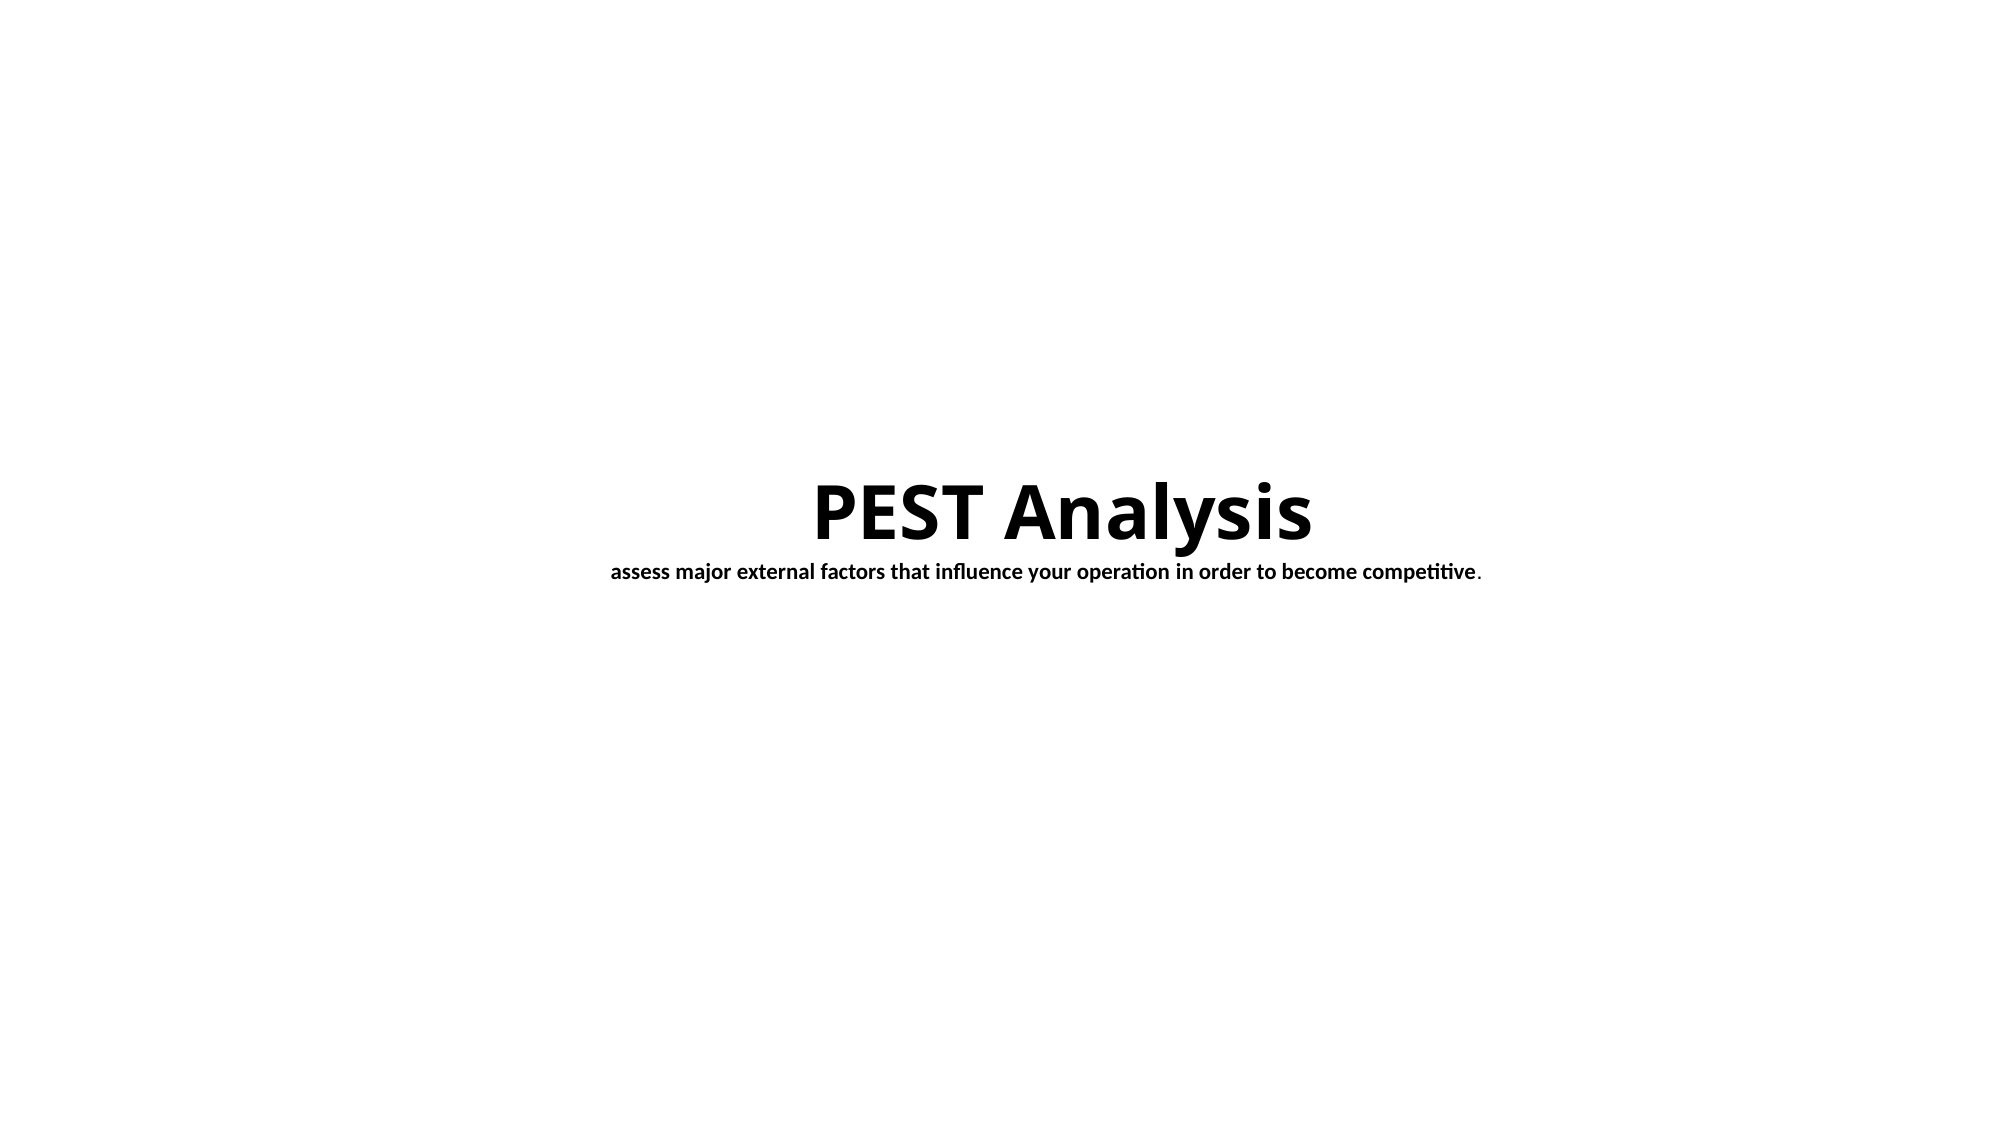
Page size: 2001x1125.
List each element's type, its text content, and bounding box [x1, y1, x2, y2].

text_box PEST Analysis [577, 457, 1547, 563]
text_box assess major external factors that influence your operation in order to become competitive. [577, 563, 1522, 592]
